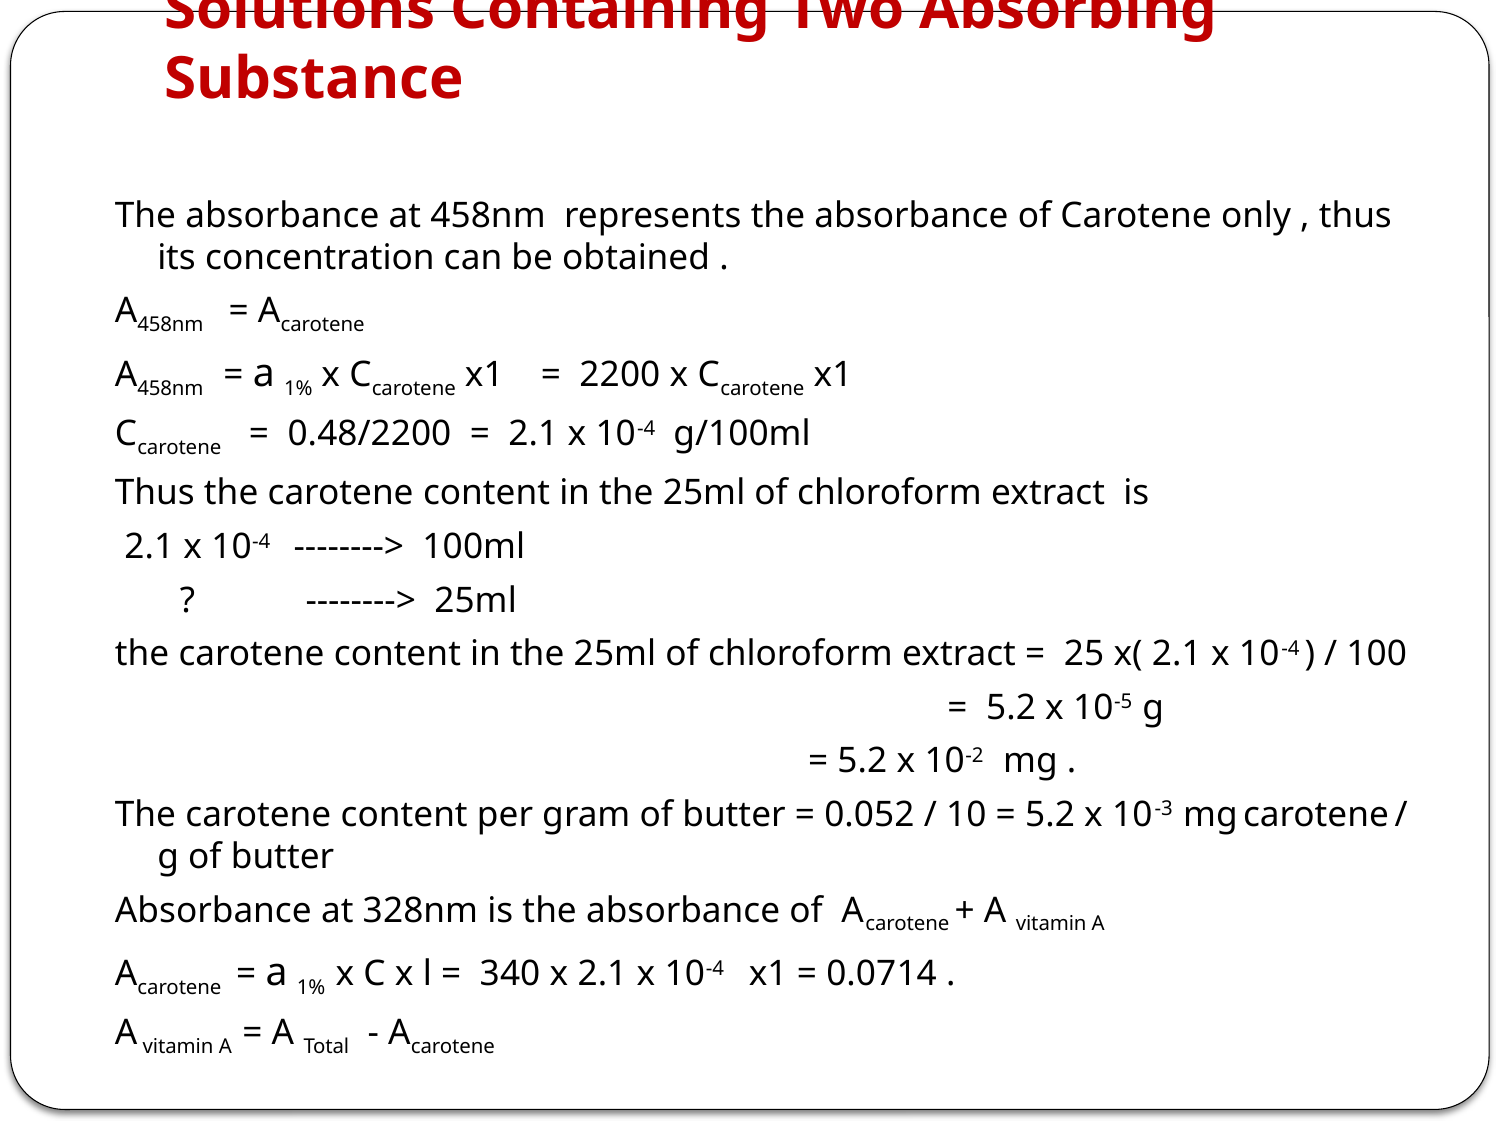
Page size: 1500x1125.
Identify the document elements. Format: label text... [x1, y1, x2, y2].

title Solutions Containing Two Absorbing Substance [150, 45, 1425, 126]
list The absorbance at 458nm represents the absorbance of Carotene only , thus its concentration can be obtained . A458nm = Acarotene A458nm = a 1% x Ccarotene x1 = 2200 x Ccarotene x1 Ccarotene = 0.48/2200 = 2.1 x 10-4 g/100ml Thus the carotene content in the 25ml of chloroform extract is 2.1 x 10-4 --------> 100ml ? --------> 25ml the carotene content in the 25ml of chloroform extract = 25 x( 2.1 x 10-4 ) / 100 = 5.2 x 10-5 g = 5.2 x 10-2 mg . The carotene content per gram of butter = 0.052 / 10 = 5.2 x 10-3 mg carotene / g of butter Absorbance at 328nm is the absorbance of Acarotene + A vitamin A Acarotene = a 1% x C x l = 340 x 2.1 x 10-4 x1 = 0.0714 . A vitamin A = A Total - Acarotene [100, 184, 1425, 1083]
